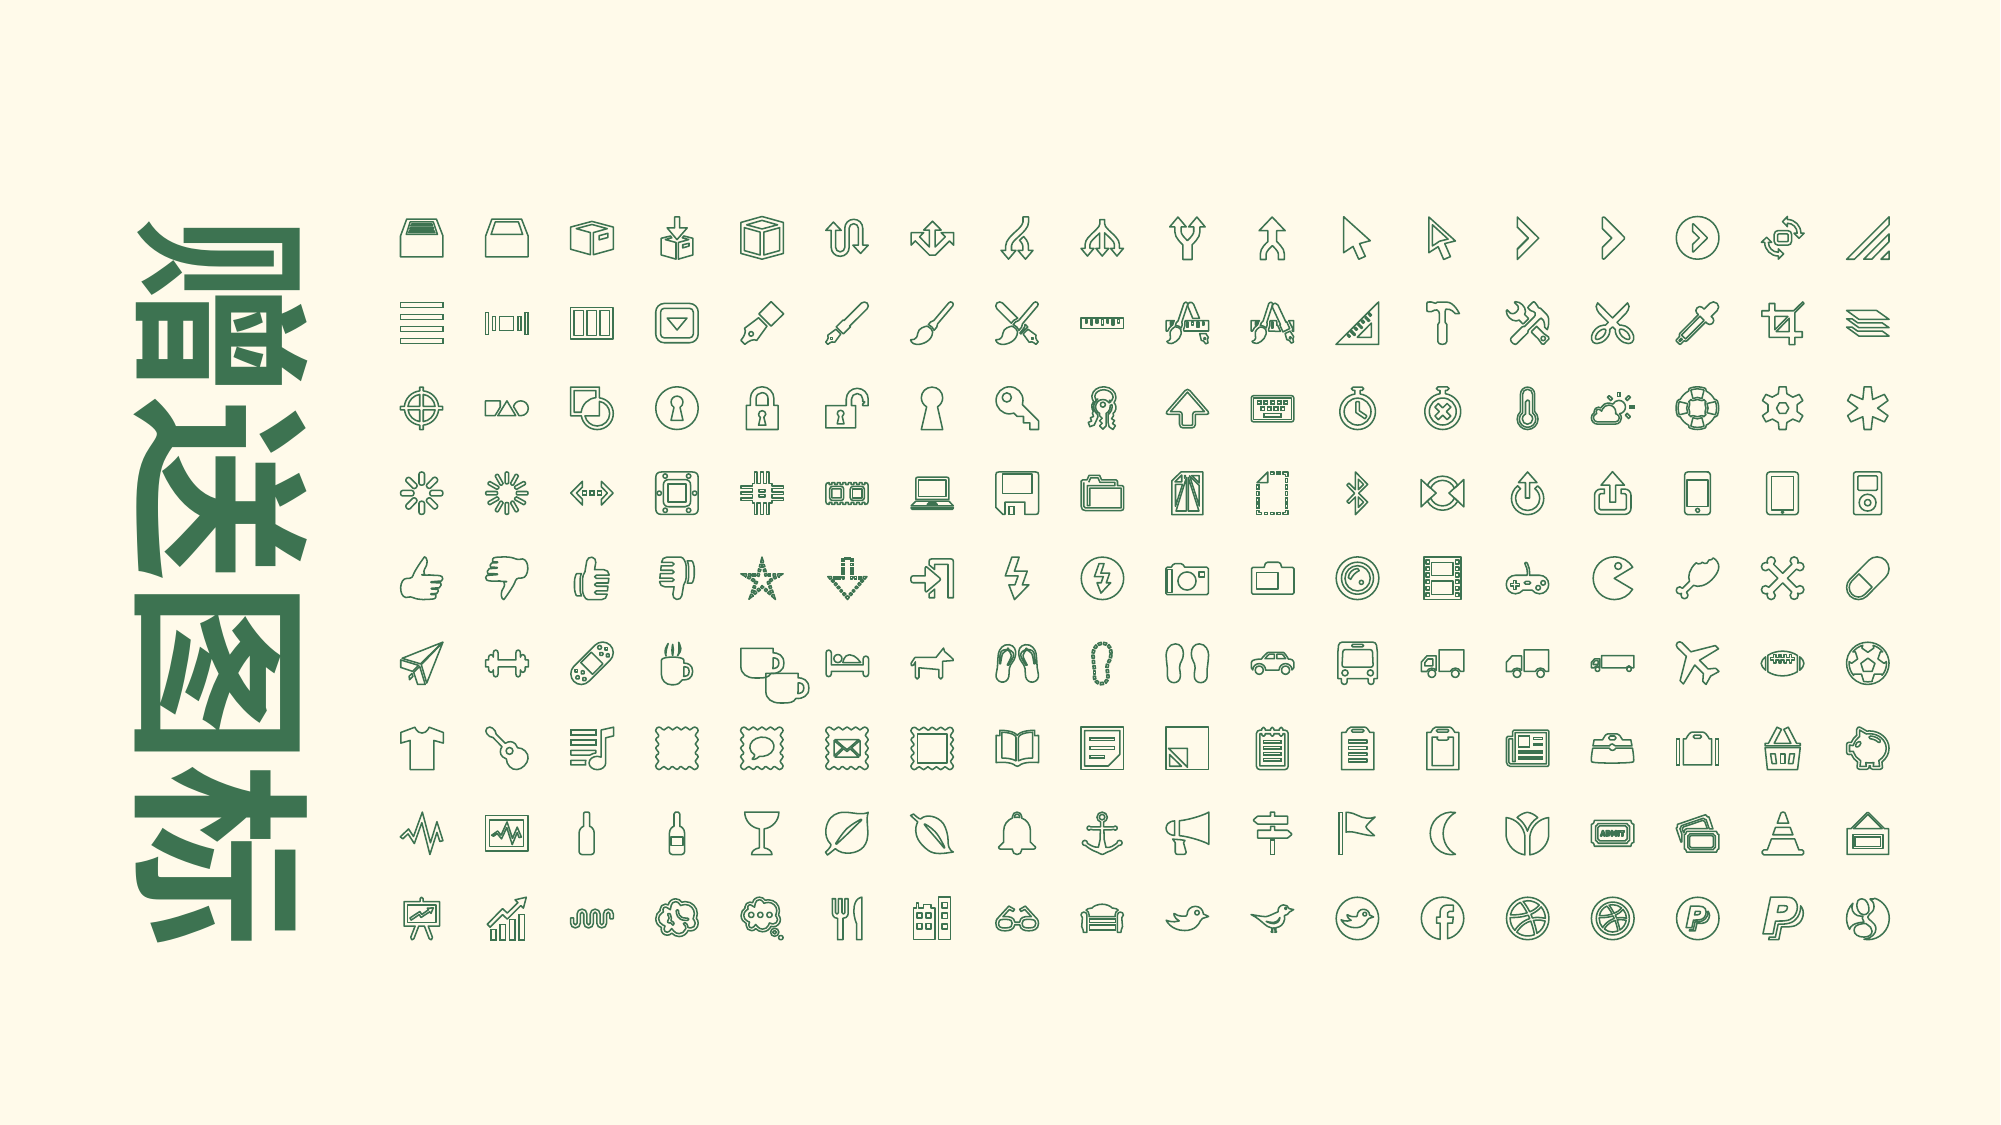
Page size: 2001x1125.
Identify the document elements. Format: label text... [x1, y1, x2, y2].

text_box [398, 216, 1890, 940]
text_box 赠送图标 [89, 200, 343, 956]
